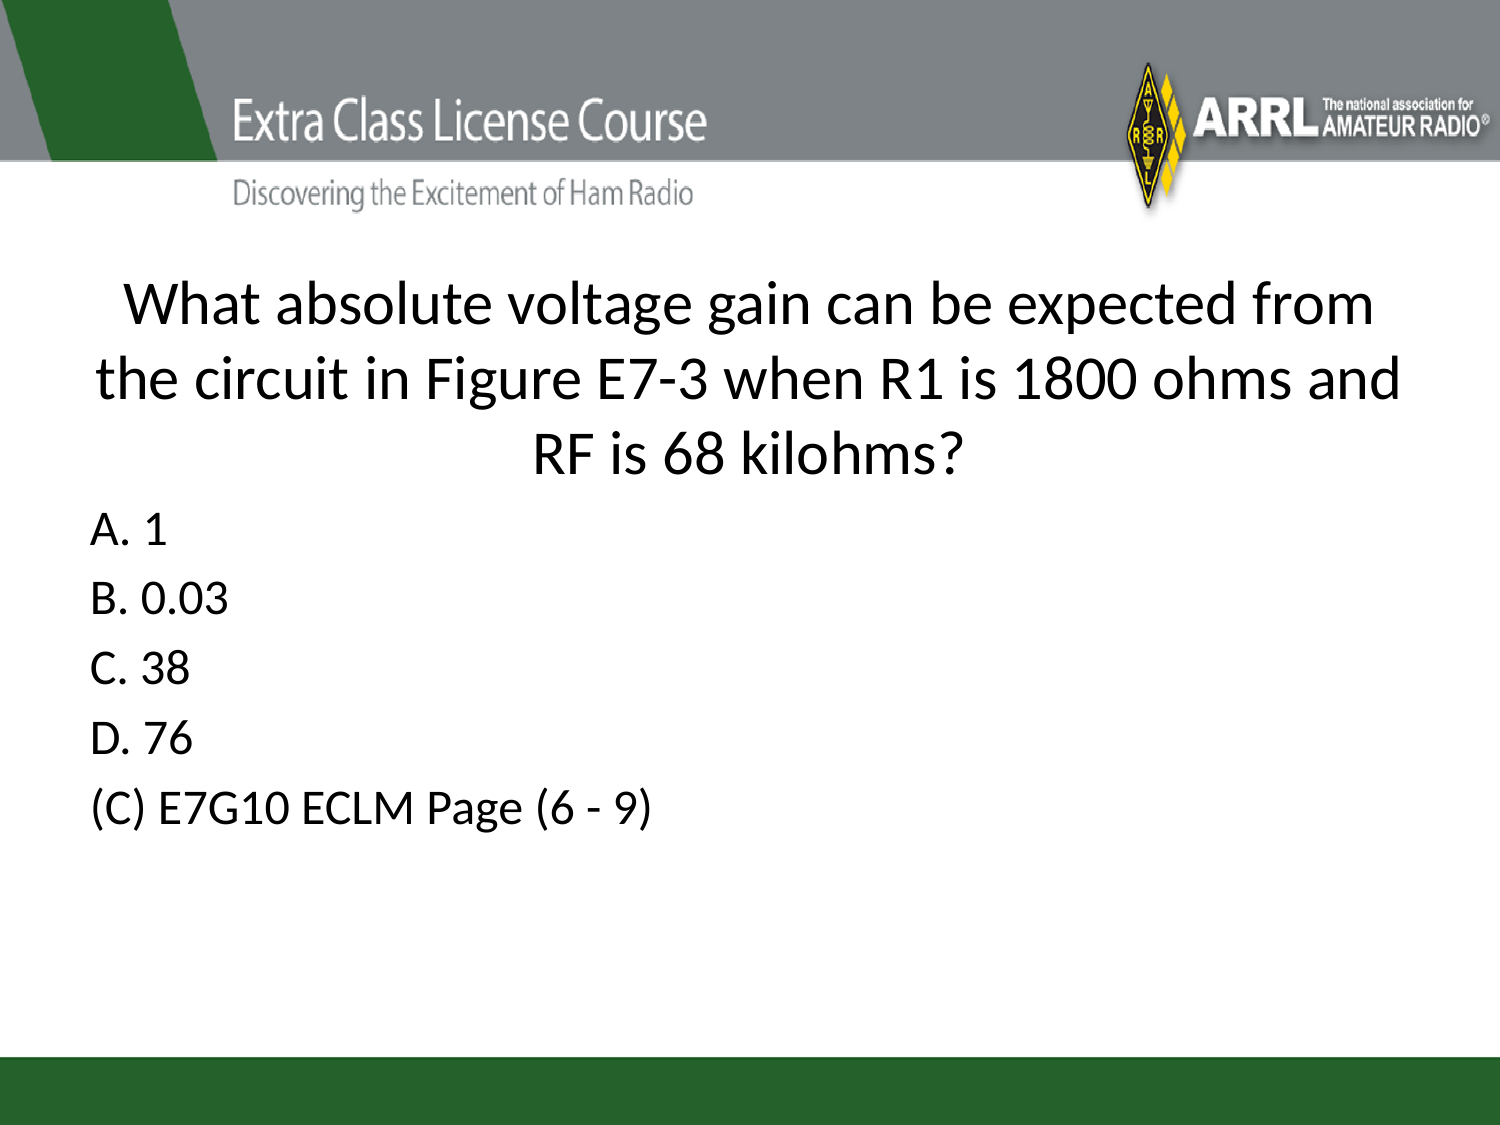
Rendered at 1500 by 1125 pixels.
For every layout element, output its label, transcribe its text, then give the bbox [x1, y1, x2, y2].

picture [0, 0, 1500, 1125]
title What absolute voltage gain can be expected from the circuit in Figure E7-3 when R1 is 1800 ohms and RF is 68 kilohms? [75, 254, 1425, 435]
list A. 1 B. 0.03 C. 38 D. 76 (C) E7G10 ECLM Page (6 - 9) [75, 487, 1425, 1005]
